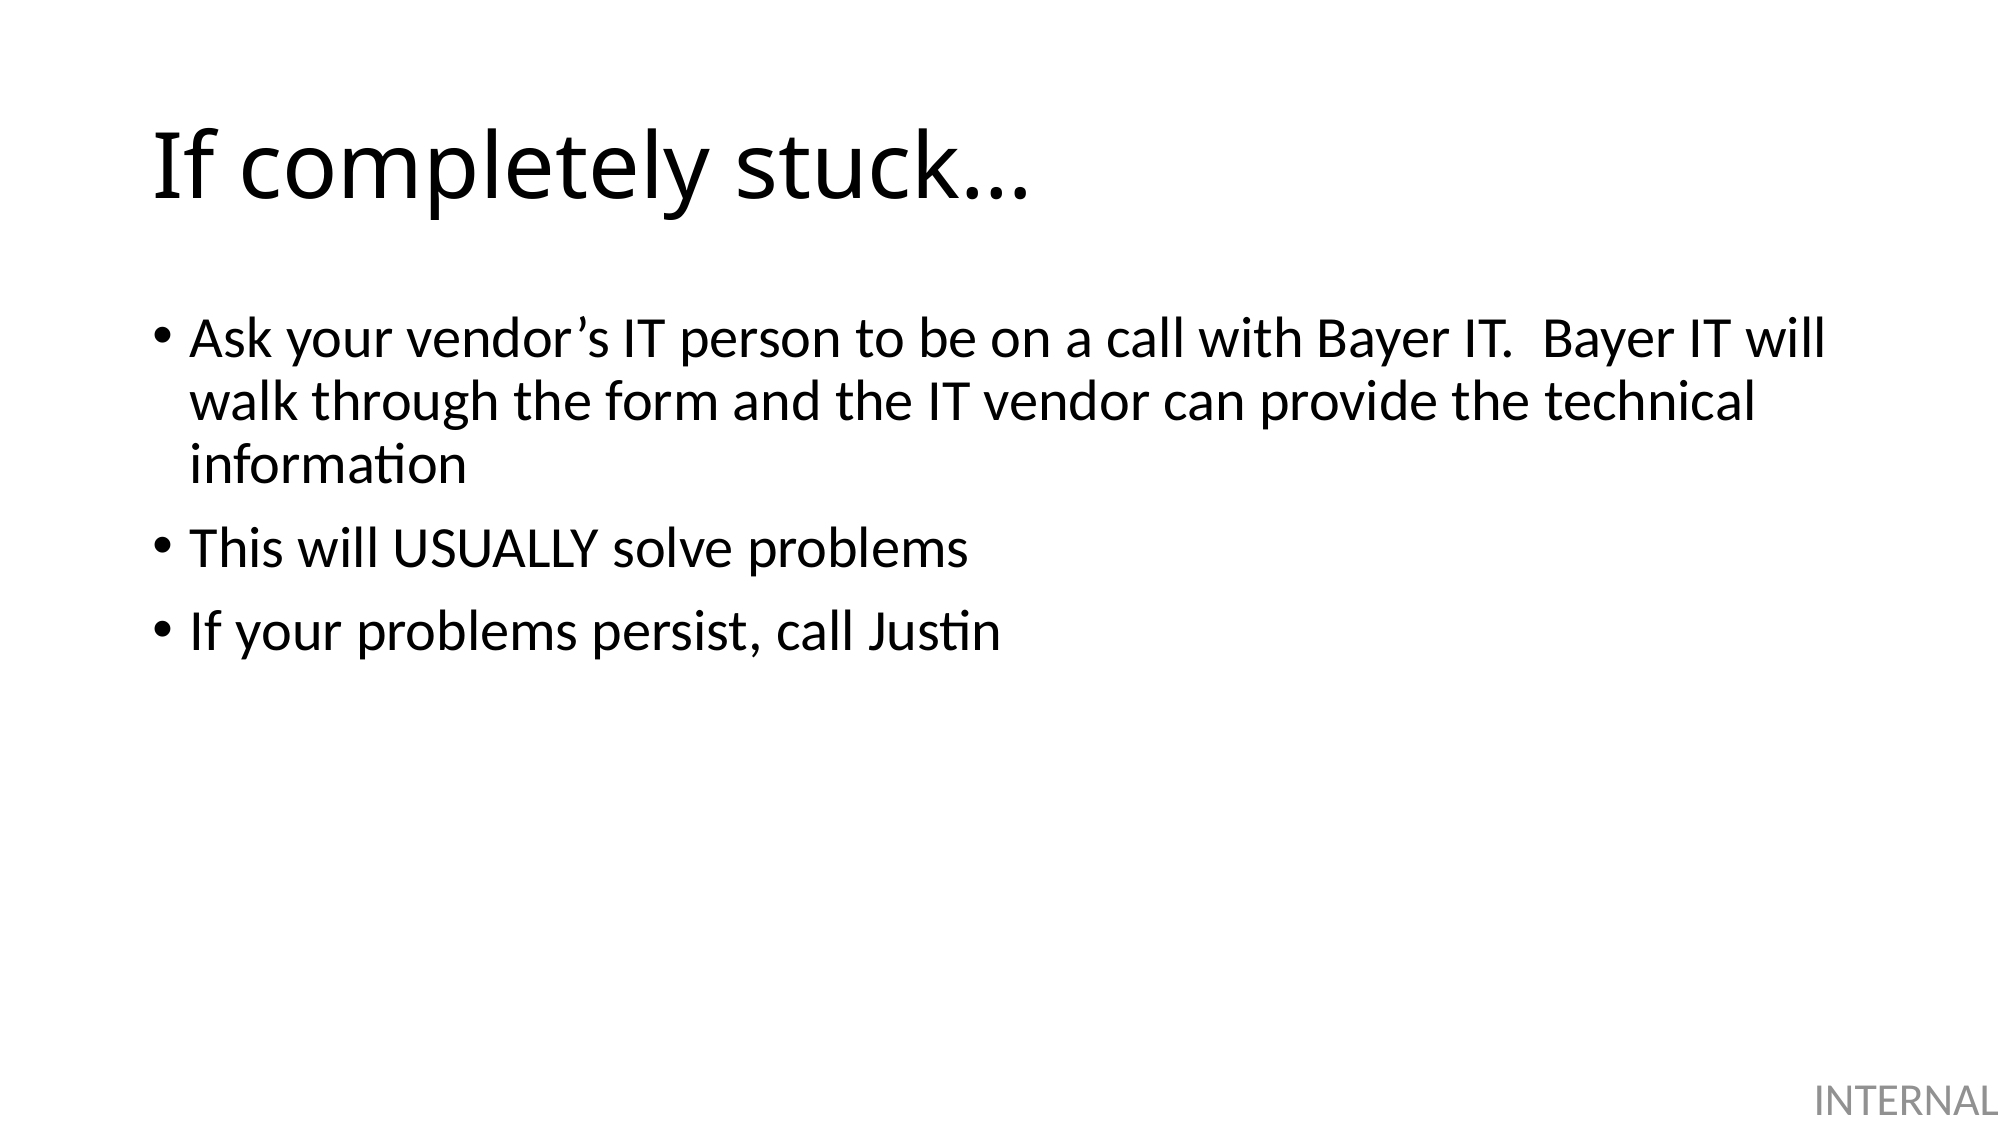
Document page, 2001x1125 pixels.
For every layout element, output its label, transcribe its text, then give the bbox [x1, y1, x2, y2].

list Ask your vendor’s IT person to be on a call with Bayer IT. Bayer IT will walk through the form and the IT vendor can provide the technical information This will USUALLY solve problems If your problems persist, call Justin [137, 299, 1863, 1014]
title If completely stuck… [137, 59, 1863, 278]
